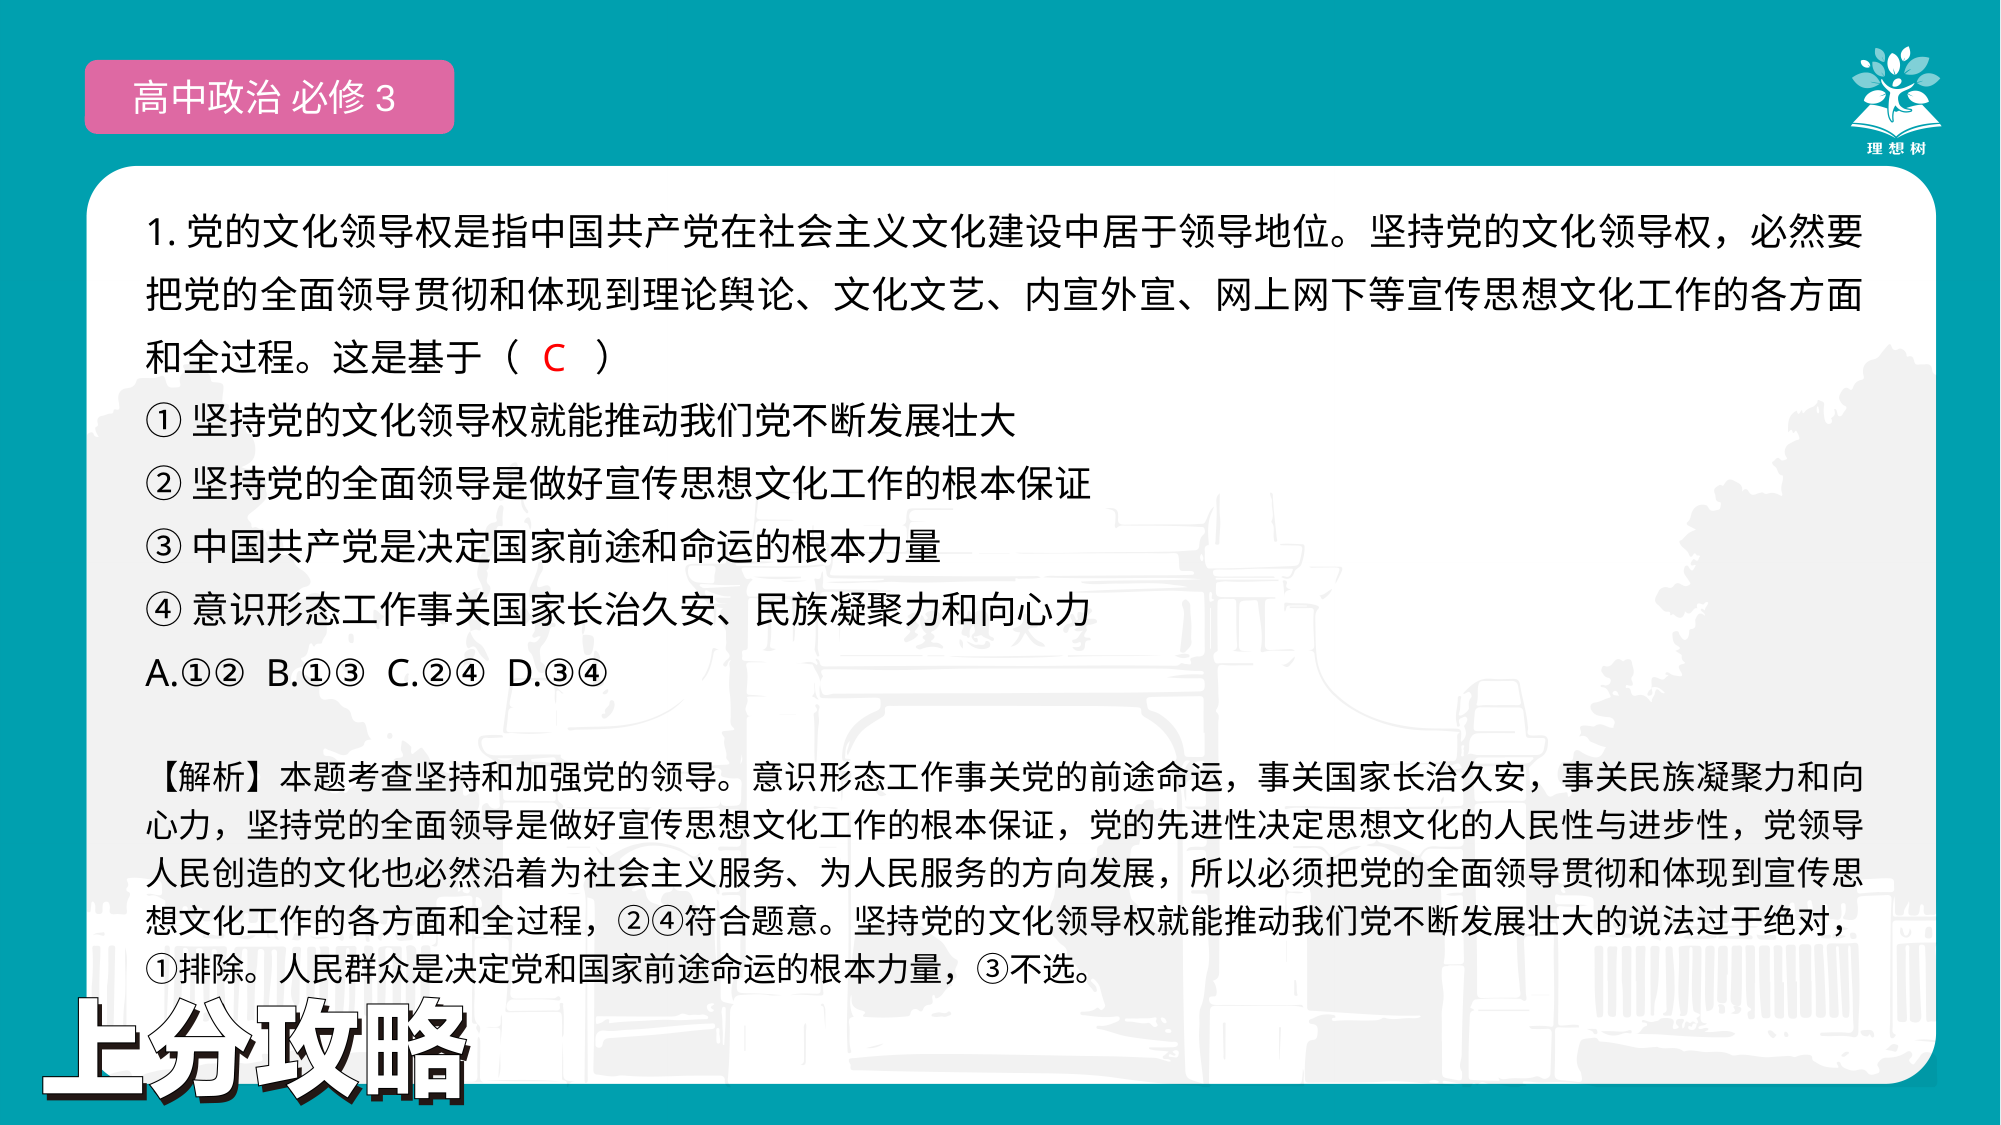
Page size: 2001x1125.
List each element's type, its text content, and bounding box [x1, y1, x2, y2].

text_box C [517, 304, 635, 387]
picture [0, 0, 2001, 1125]
text_box 【解析】本题考查坚持和加强党的领导。意识形态工作事关党的前途命运，事关国家长治久安，事关民族凝聚力和向心力，坚持党的全面领导是做好宣传思想文化工作的根本保证，党的先进性决定思想文化的人民性与进步性，党领导人民创造的文化也必然沿着为社会主义服务、为人民服务的方向发展，所以必须把党的全面领导贯彻和体现到宣传思想文化工作的各方面和全过程，②④符合题意。坚持党的文化领导权就能推动我们党不断发展壮大的说法过于绝对，①排除。人民群众是决定党和国家前途命运的根本力量，③不选。 [130, 741, 1880, 996]
text_box 1.党的文化领导权是指中国共产党在社会主义文化建设中居于领导地位。坚持党的文化领导权，必然要把党的全面领导贯彻和体现到理论舆论、文化文艺、内宣外宣、网上网下等宣传思想文化工作的各方面和全过程。这是基于（ ） ①坚持党的文化领导权就能推动我们党不断发展壮大 ②坚持党的全面领导是做好宣传思想文化工作的根本保证 ③中国共产党是决定国家前途和命运的根本力量 ④意识形态工作事关国家长治久安、民族凝聚力和向心力 A.①② B.①③ C.②④ D.③④ [130, 183, 1880, 702]
text_box 高中政治 必修3 [83, 58, 456, 135]
